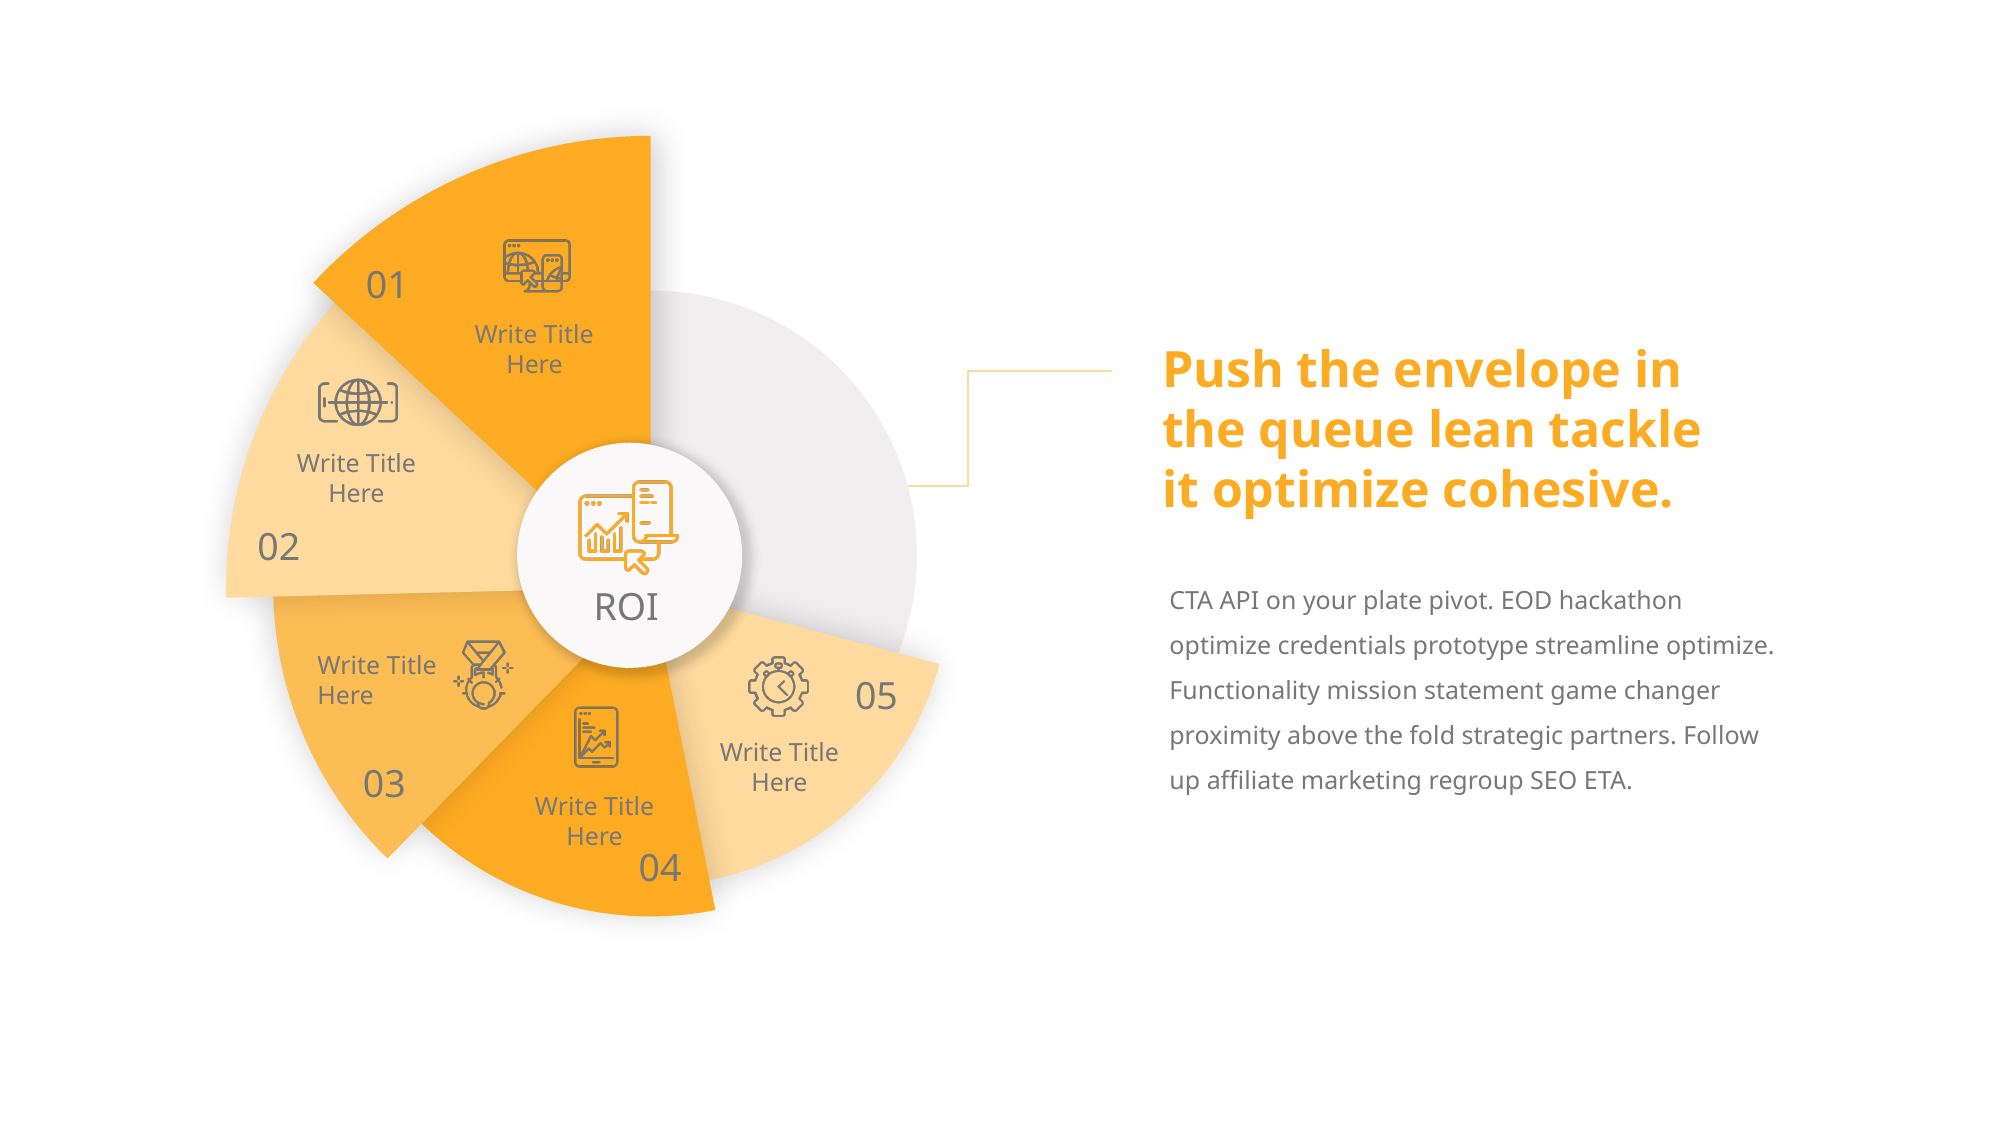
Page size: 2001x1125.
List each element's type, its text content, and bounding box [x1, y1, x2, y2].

picture [448, 640, 518, 710]
picture [501, 228, 573, 300]
picture [318, 356, 398, 436]
picture [561, 705, 628, 772]
text_box CTA API on your plate pivot. EOD hackathon optimize credentials prototype streamline optimize. Functionality mission statement game changer proximity above the fold strategic partners. Follow up affiliate marketing regroup SEO ETA. [1154, 562, 1803, 802]
picture [745, 653, 812, 720]
text_box Push the envelope in the queue lean tackle it optimize cohesive. [1147, 329, 1726, 525]
picture [578, 477, 679, 578]
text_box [190, 135, 1112, 1058]
